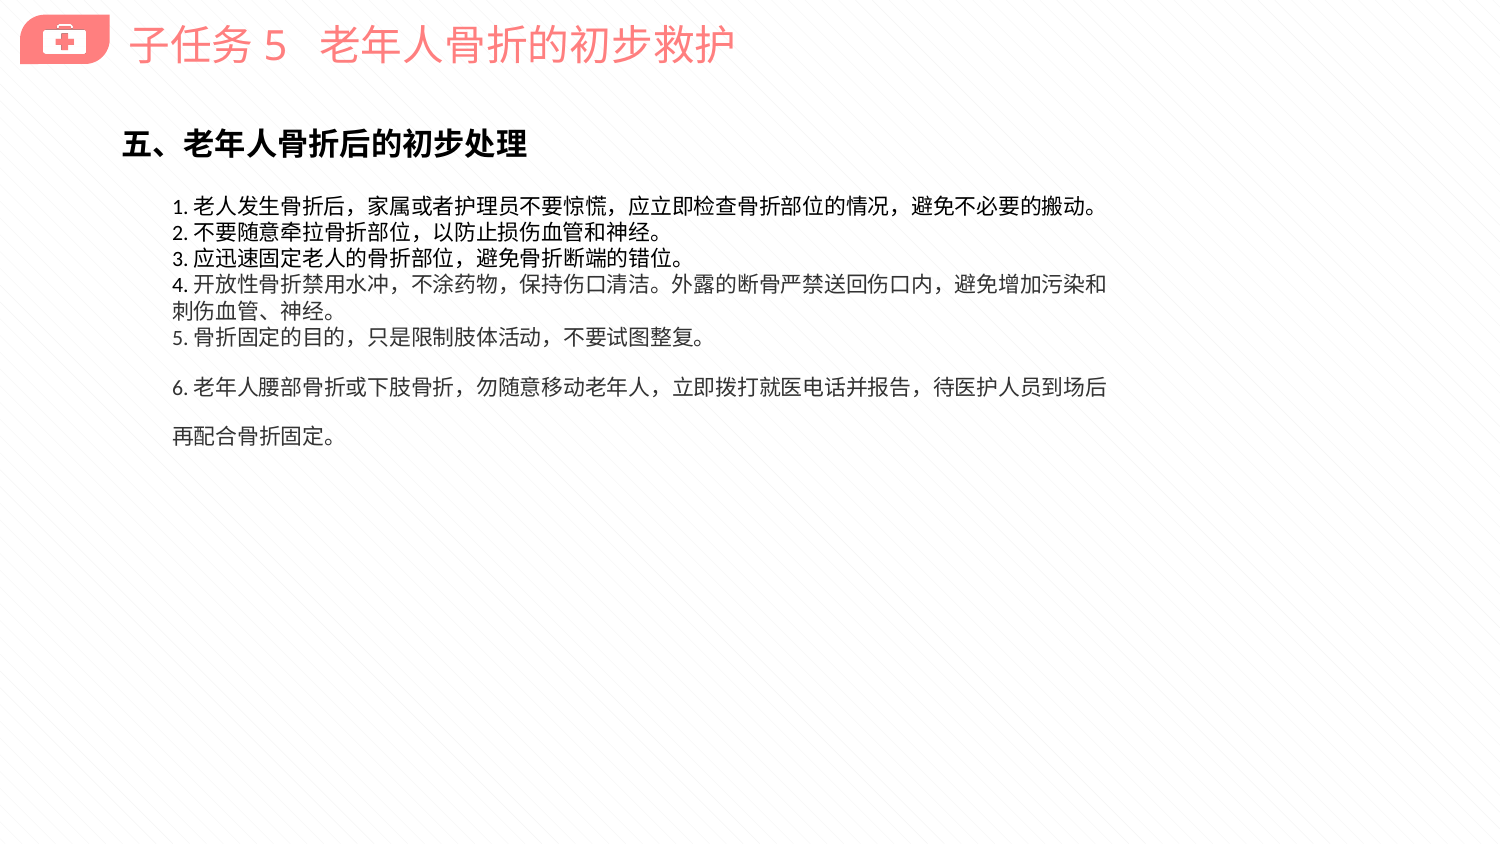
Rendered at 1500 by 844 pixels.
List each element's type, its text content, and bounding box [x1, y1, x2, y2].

text_box 五、老年人骨折后的初步处理 [43, 116, 878, 169]
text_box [19, 11, 991, 78]
text_box 1.老人发生骨折后，家属或者护理员不要惊慌，应立即检查骨折部位的情况，避免不必要的搬动。 2.不要随意牵拉骨折部位，以防止损伤血管和神经。 3.应迅速固定老人的骨折部位，避免骨折断端的错位。 4.开放性骨折禁用水冲，不涂药物，保持伤口清洁。外露的断骨严禁送回伤口内，避免增加污染和刺伤血管、神经。 5.骨折固定的目的，只是限制肢体活动，不要试图整复。 6.老年人腰部骨折或下肢骨折，勿随意移动老年人，立即拨打就医电话并报告，待医护人员到场后再配合骨折固定。 [157, 185, 1135, 457]
